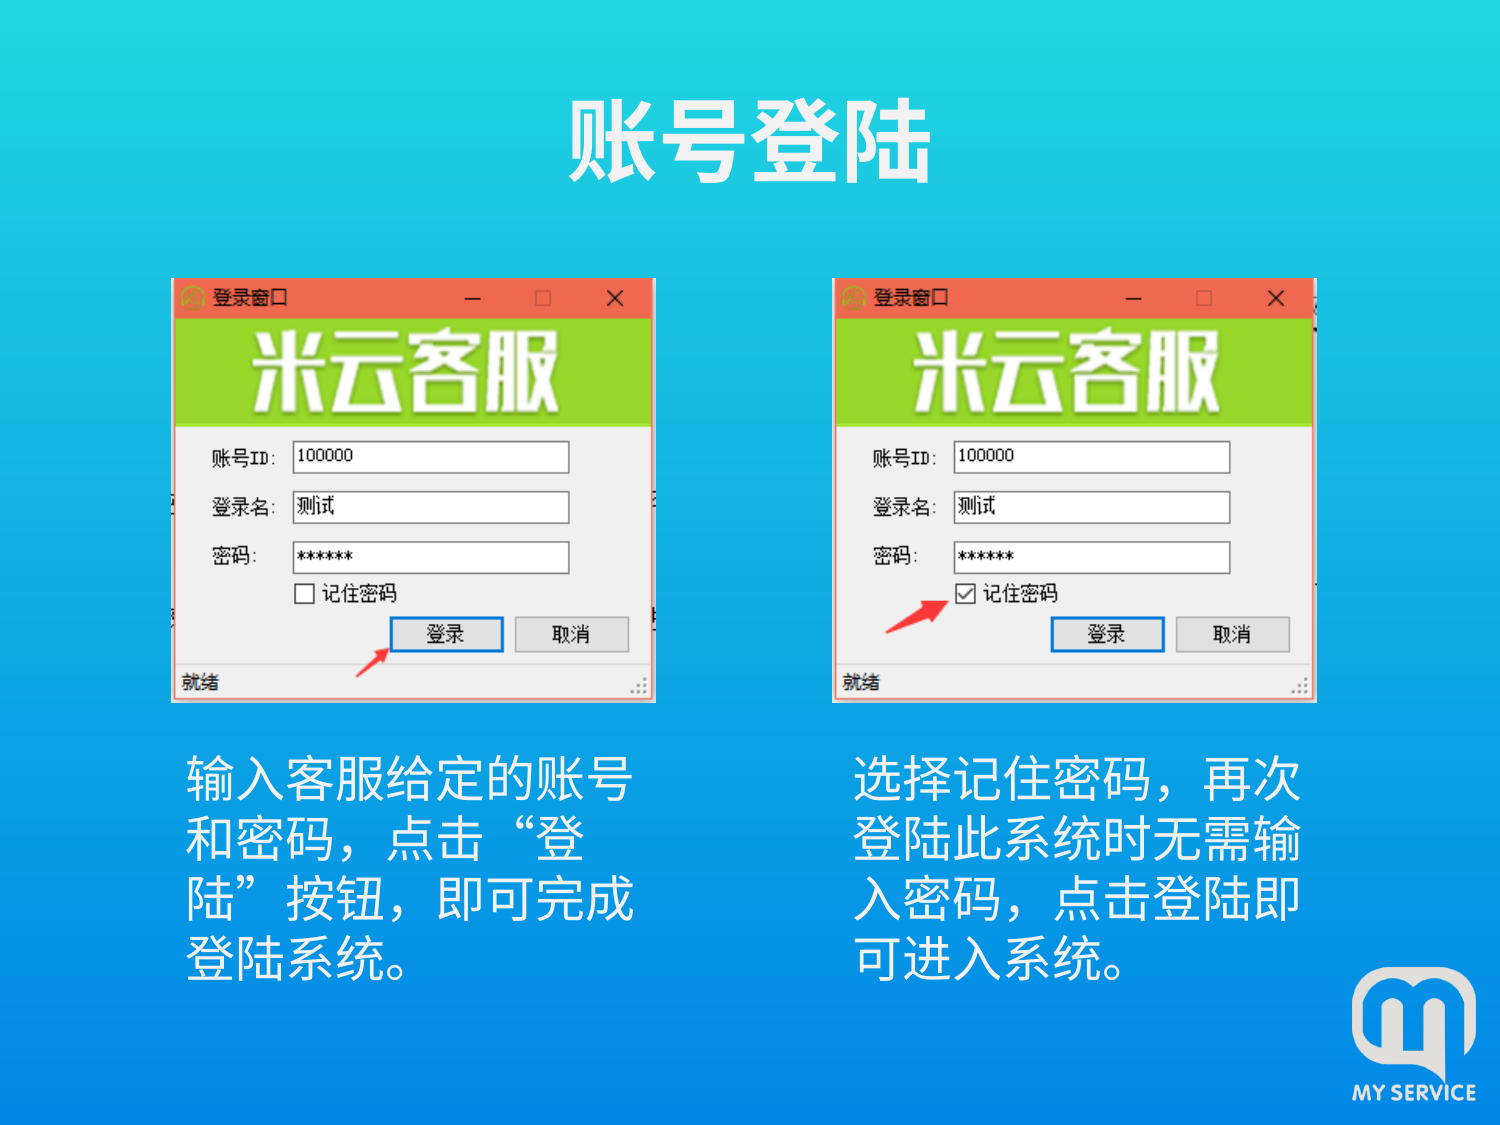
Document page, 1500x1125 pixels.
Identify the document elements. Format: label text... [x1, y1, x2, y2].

text_box 输入客服给定的账号和密码，点击“登陆”按钮，即可完成登陆系统。 [171, 739, 656, 995]
text_box 选择记住密码，再次登陆此系统时无需输入密码，点击登陆即可进入系统。 [837, 739, 1342, 995]
picture [0, 278, 1500, 702]
title 账号登陆 [75, 45, 1425, 233]
picture [1352, 967, 1476, 1107]
